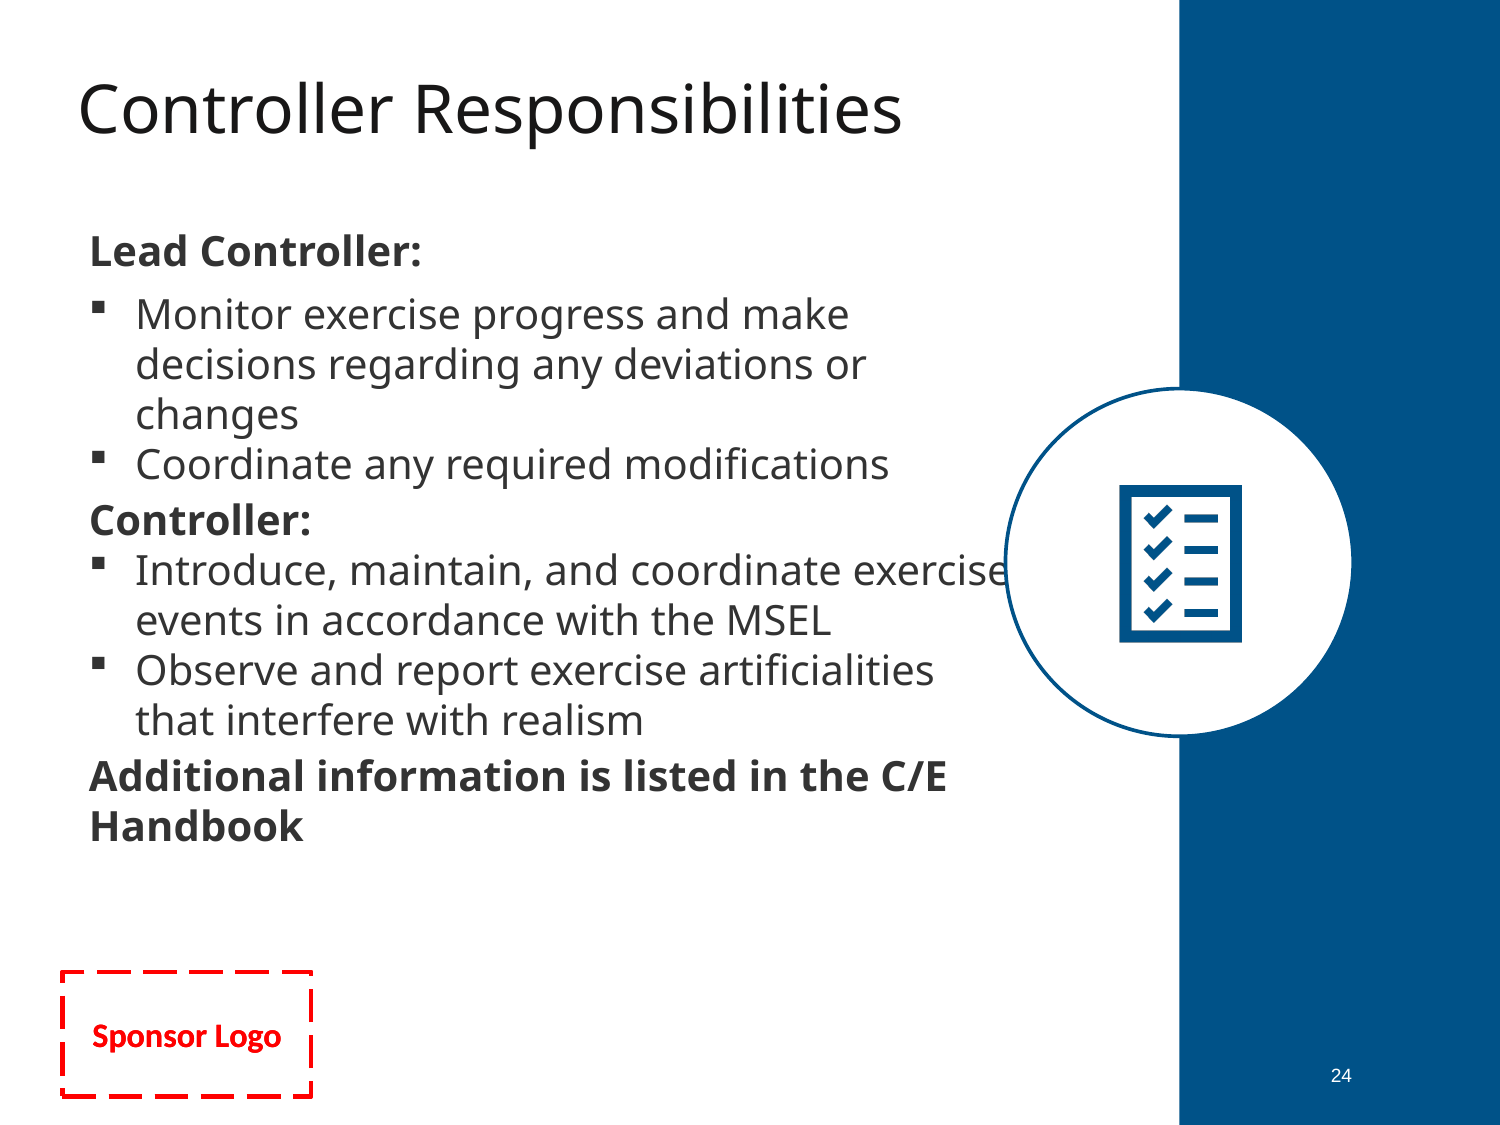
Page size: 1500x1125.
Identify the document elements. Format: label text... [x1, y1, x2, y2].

text_box [1003, 386, 1356, 739]
text_box [1177, 0, 1500, 1125]
title Controller Responsibilities [62, 24, 982, 189]
slide_number 24 [1242, 1052, 1368, 1098]
picture [1086, 469, 1275, 658]
list Lead Controller: Monitor exercise progress and make decisions regarding any deviations or changes Coordinate any required modifications Controller: Introduce, maintain, and coordinate exercise events in accordance with the MSEL Observe and report exercise artificialities that interfere with realism Additional information is listed in the C/E Handbook [73, 200, 1033, 875]
